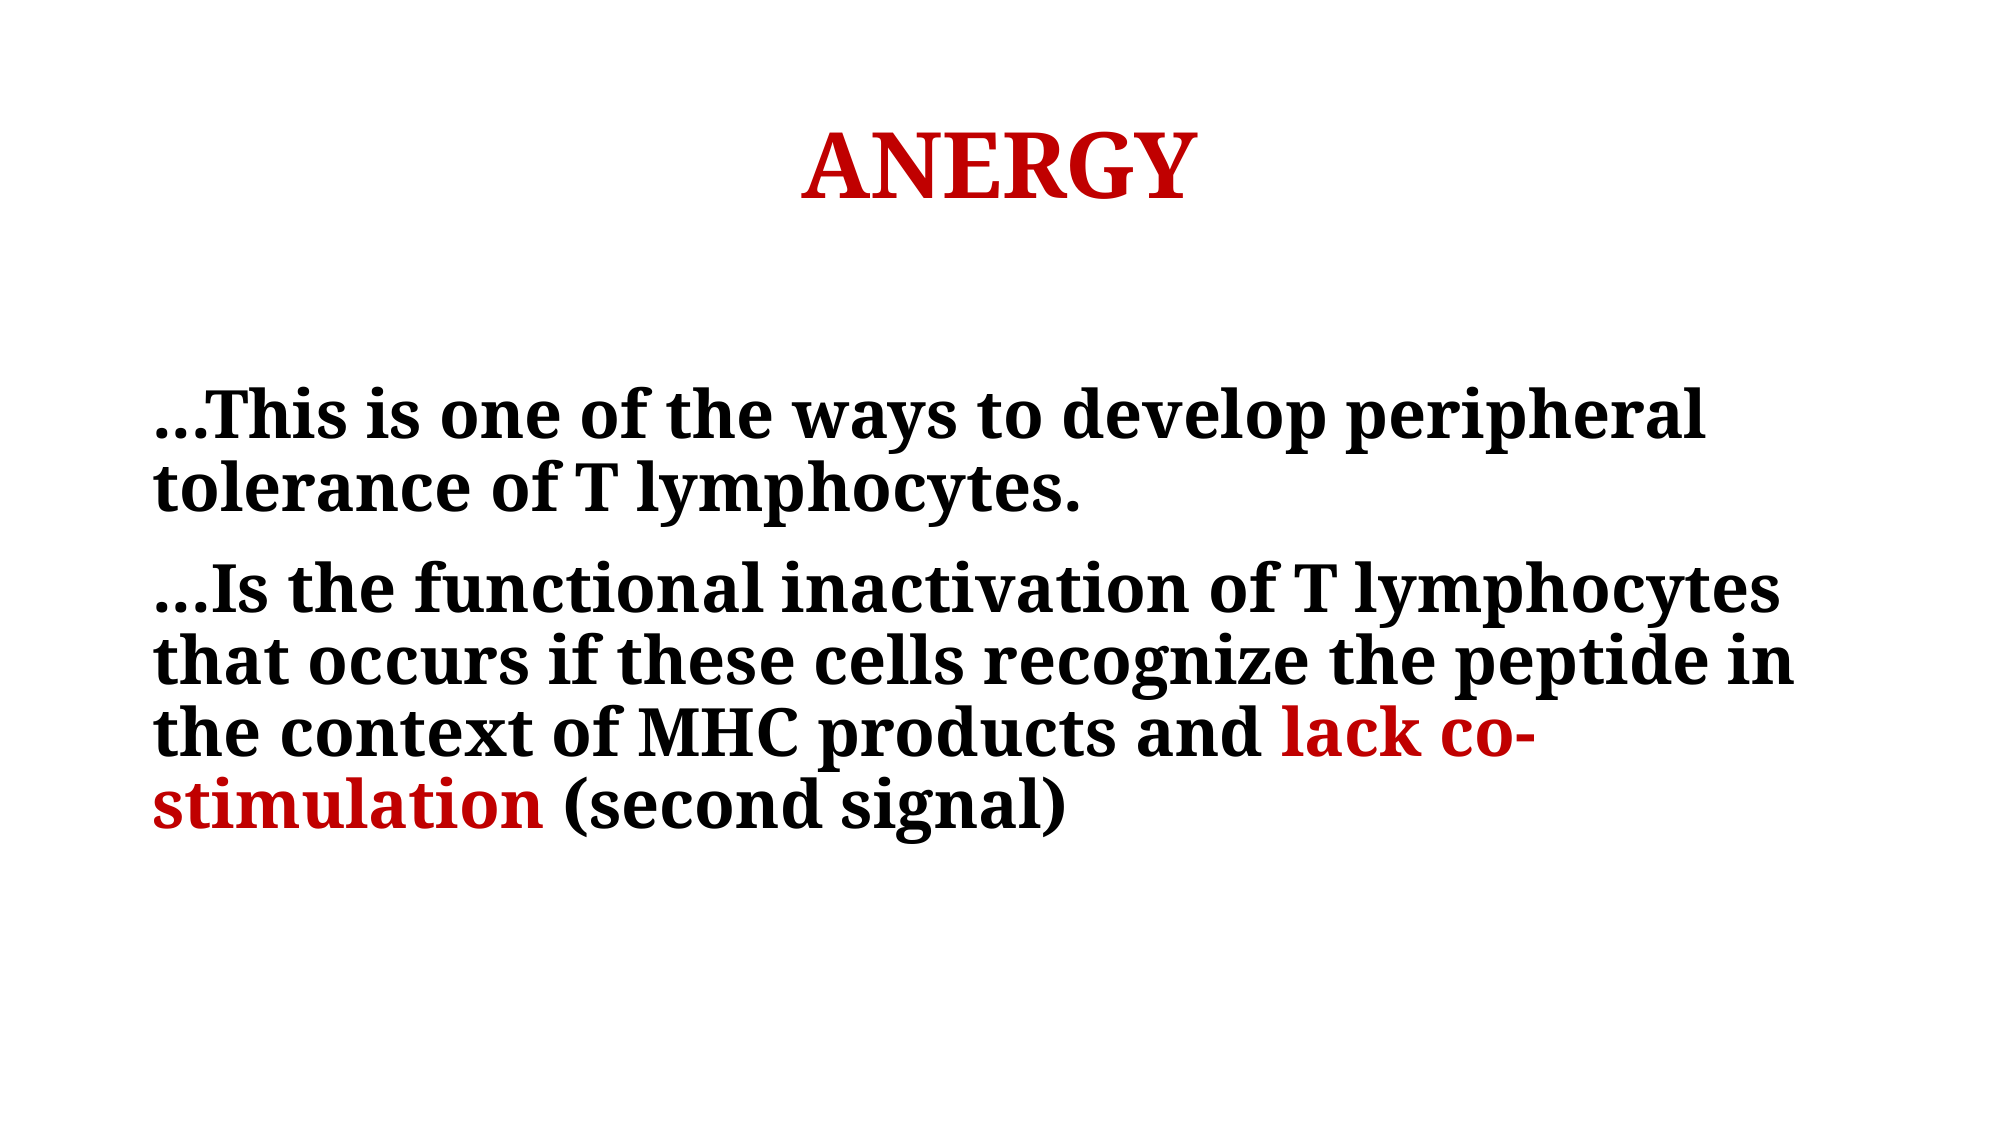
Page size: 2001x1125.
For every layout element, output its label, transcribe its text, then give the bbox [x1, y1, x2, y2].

title ANERGY [137, 59, 1863, 278]
list ...This is one of the ways to develop peripheral tolerance of T lymphocytes. ...Is the functional inactivation of T lymphocytes that occurs if these cells recognize the peptide in the context of MHC products and lack co-stimulation (second signal) [137, 299, 1863, 1014]
